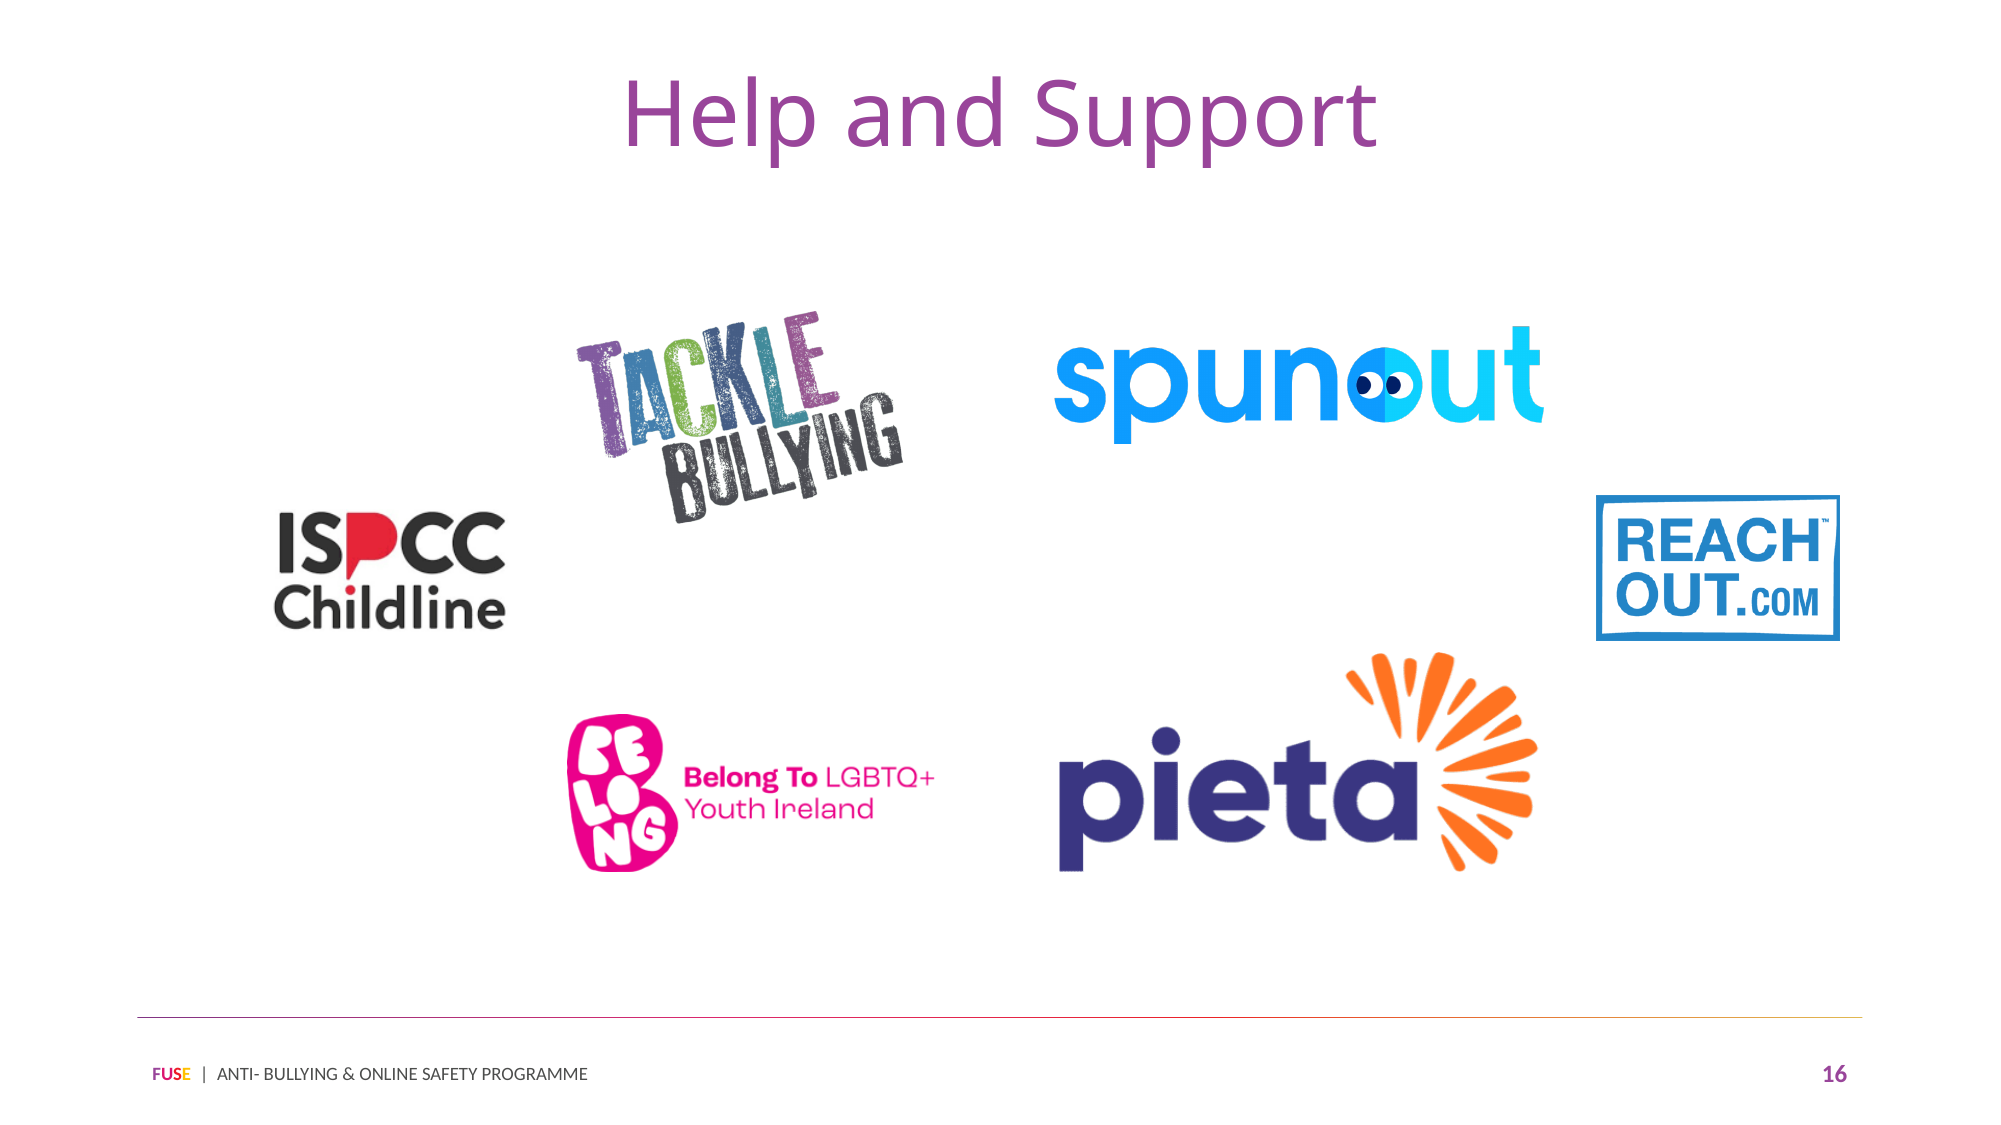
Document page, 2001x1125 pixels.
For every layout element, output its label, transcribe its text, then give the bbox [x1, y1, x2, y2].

footer FUSE | ANTI- BULLYING & ONLINE SAFETY PROGRAMME [137, 1042, 813, 1103]
picture [1052, 246, 1546, 524]
slide_number 16 [1412, 1042, 1863, 1103]
picture [1596, 495, 1840, 641]
picture [1059, 652, 1539, 872]
picture [252, 432, 524, 705]
text_box Help and Support [137, 59, 1863, 278]
picture [567, 714, 936, 872]
picture [576, 302, 906, 534]
